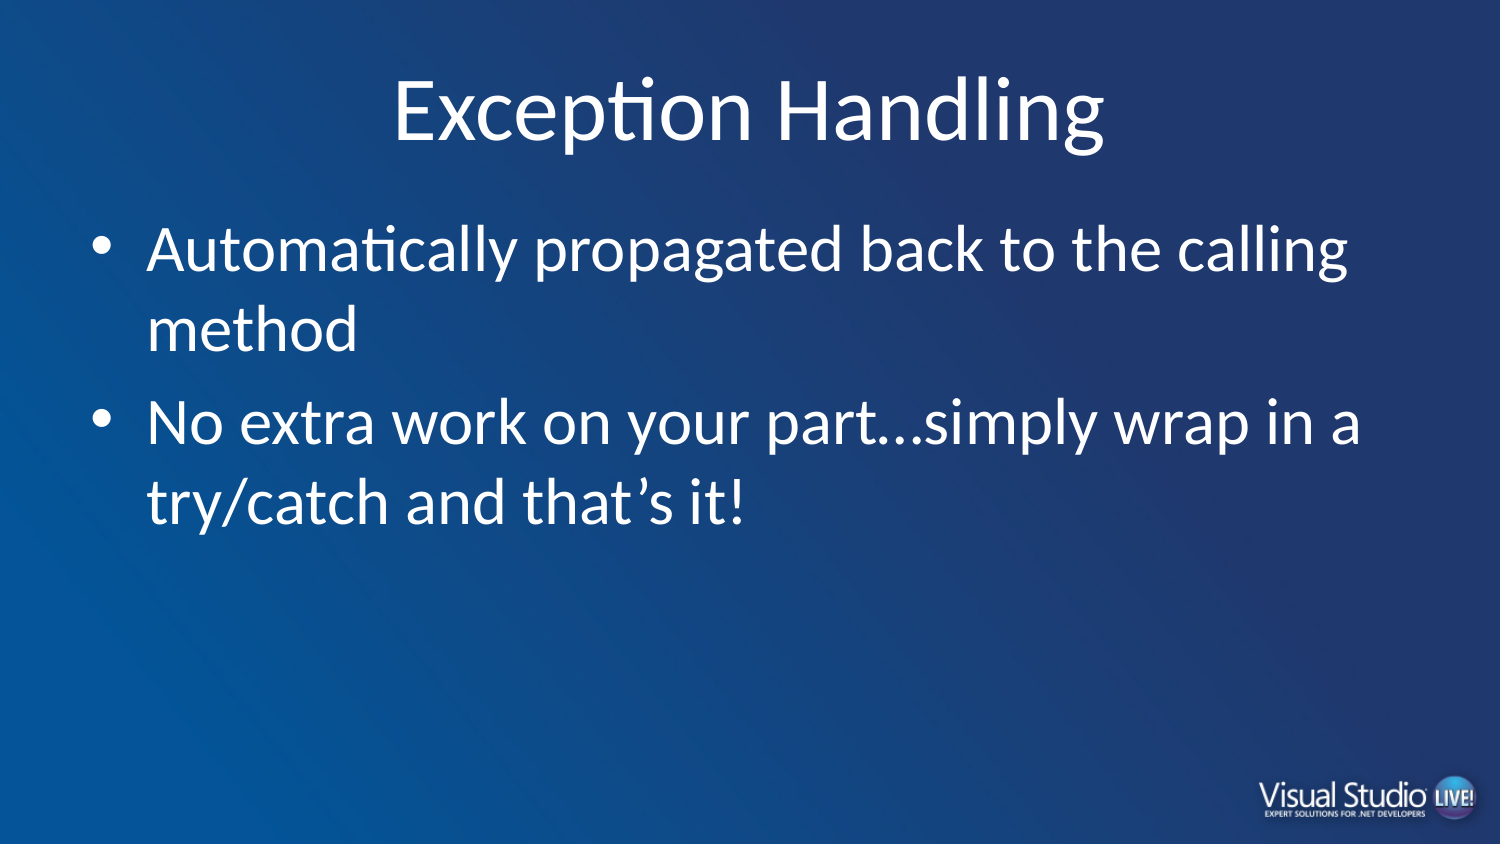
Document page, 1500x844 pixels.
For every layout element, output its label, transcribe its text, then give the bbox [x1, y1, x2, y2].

list Automatically propagated back to the calling method No extra work on your part…simply wrap in a try/catch and that’s it! [75, 196, 1425, 754]
title Exception Handling [75, 33, 1425, 175]
picture [0, 0, 1500, 844]
